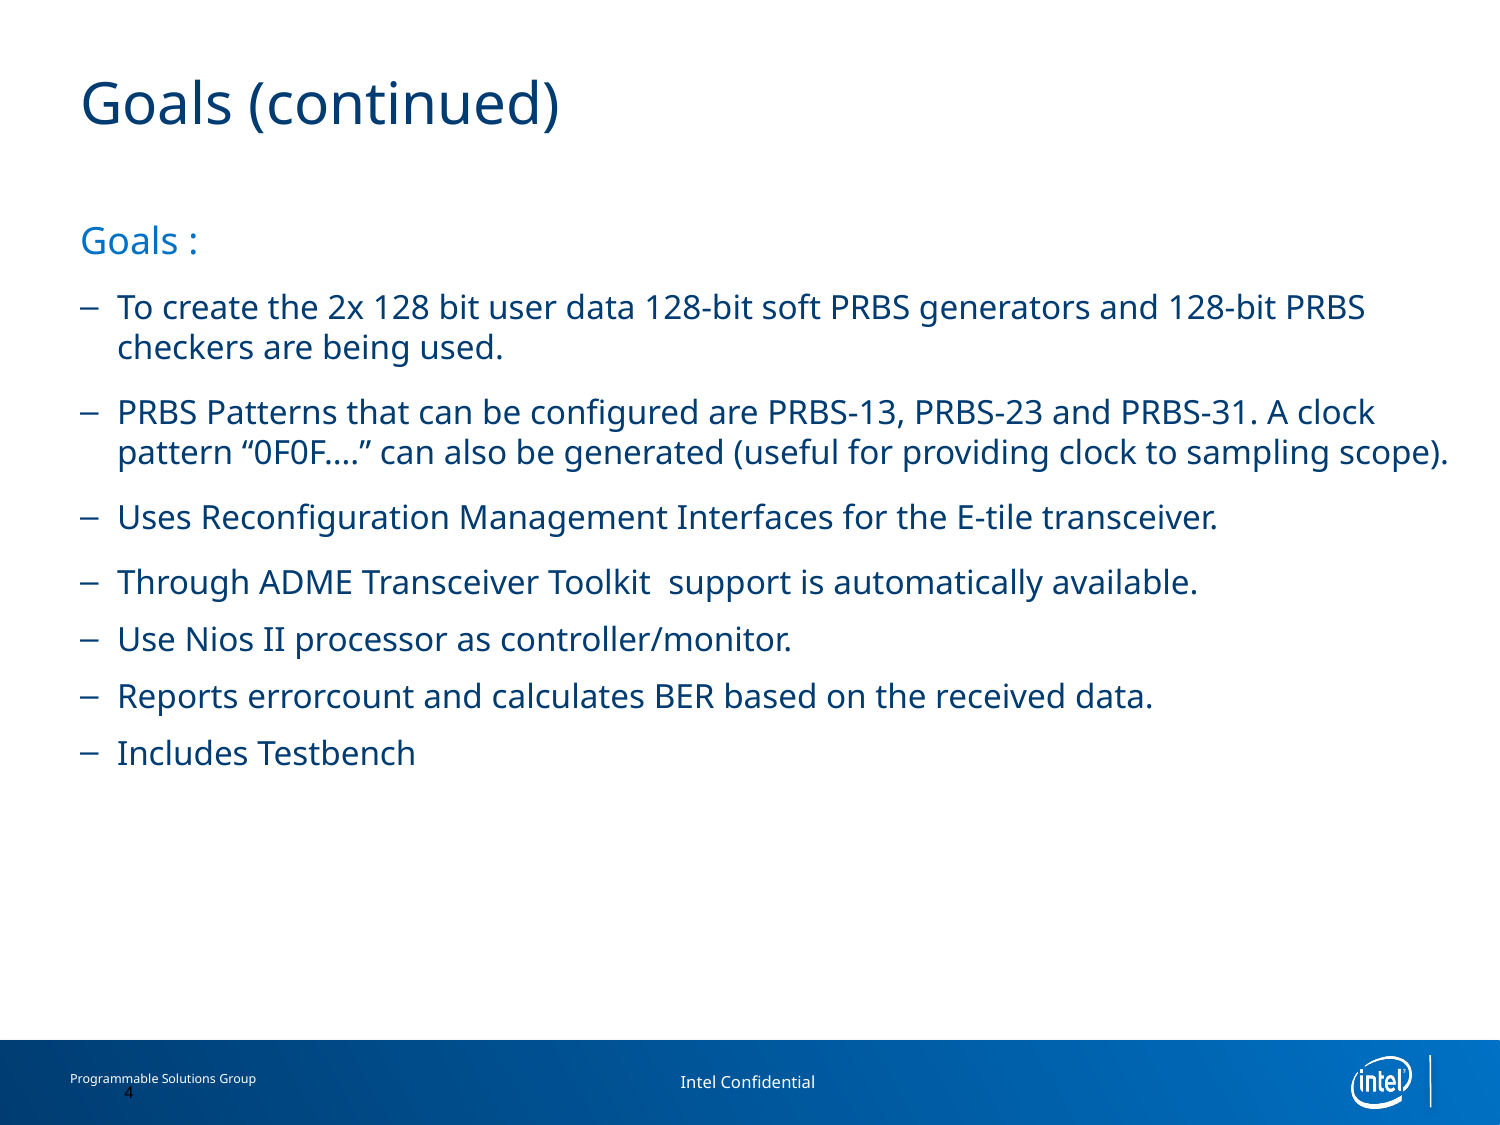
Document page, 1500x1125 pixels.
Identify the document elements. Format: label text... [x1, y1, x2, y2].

slide_number 4 [19, 1069, 134, 1116]
title Goals (continued) [80, 65, 1458, 194]
list Goals : To create the 2x 128 bit user data 128-bit soft PRBS generators and 128-bit PRBS checkers are being used. PRBS Patterns that can be configured are PRBS-13, PRBS-23 and PRBS-31. A clock pattern “0F0F….” can also be generated (useful for providing clock to sampling scope). Uses Reconfiguration Management Interfaces for the E-tile transceiver. Through ADME Transceiver Toolkit support is automatically available. Use Nios II processor as controller/monitor. Reports errorcount and calculates BER based on the received data. Includes Testbench [80, 225, 1461, 1028]
picture [1351, 1056, 1412, 1109]
